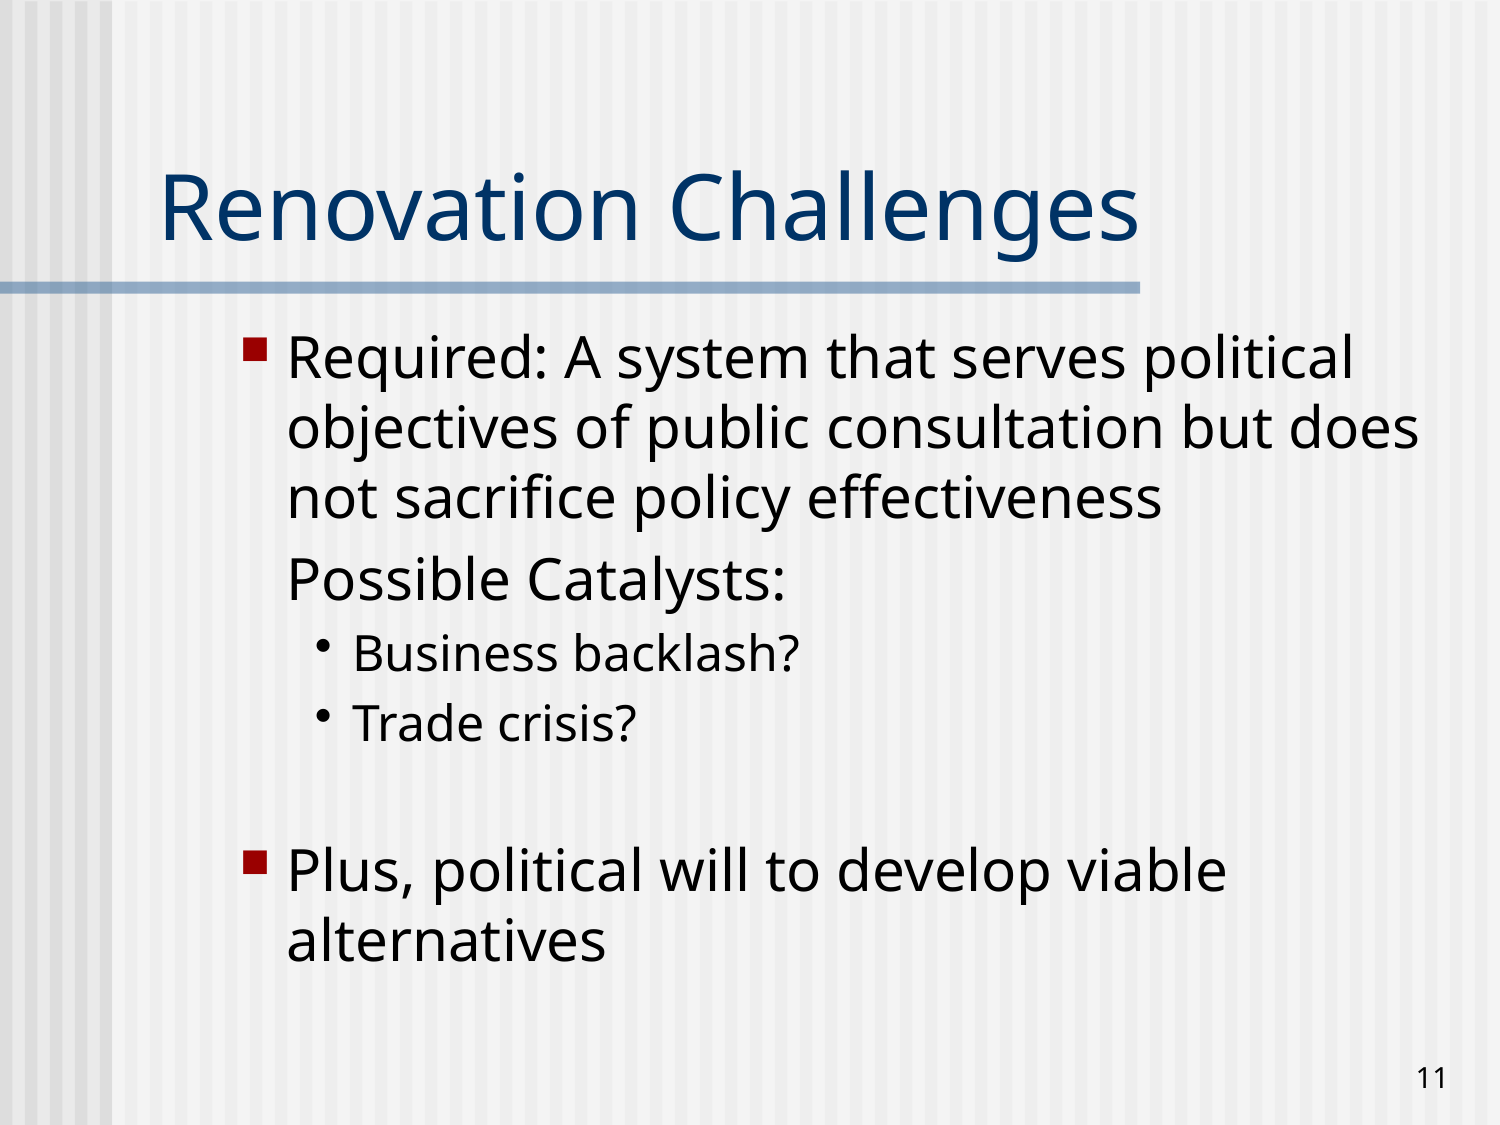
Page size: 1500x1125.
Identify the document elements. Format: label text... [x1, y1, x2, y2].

slide_number 11 [1151, 1031, 1465, 1107]
list Required: A system that serves political objectives of public consultation but does not sacrifice policy effectiveness Possible Catalysts: Business backlash? Trade crisis? Plus, political will to develop viable alternatives [149, 312, 1481, 1001]
title Renovation Challenges [142, 141, 1483, 267]
